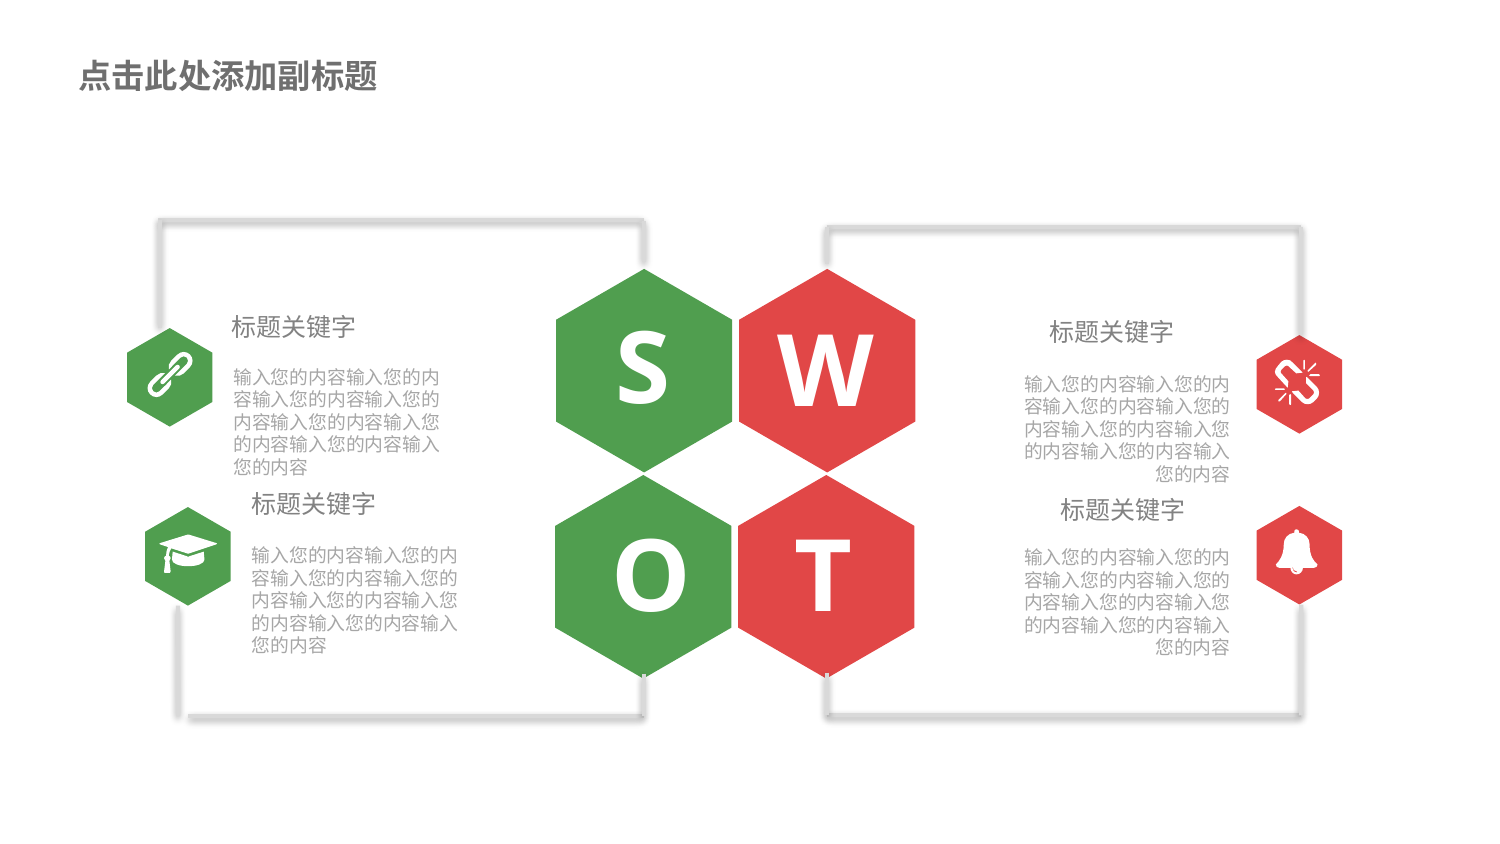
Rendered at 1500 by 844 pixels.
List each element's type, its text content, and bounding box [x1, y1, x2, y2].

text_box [649, 268, 733, 473]
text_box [738, 268, 821, 473]
text_box 点击此处添加副标题 [58, 45, 792, 106]
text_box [126, 219, 645, 487]
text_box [826, 226, 1343, 494]
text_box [144, 494, 644, 717]
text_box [647, 474, 732, 679]
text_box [737, 474, 821, 679]
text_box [826, 500, 1343, 716]
